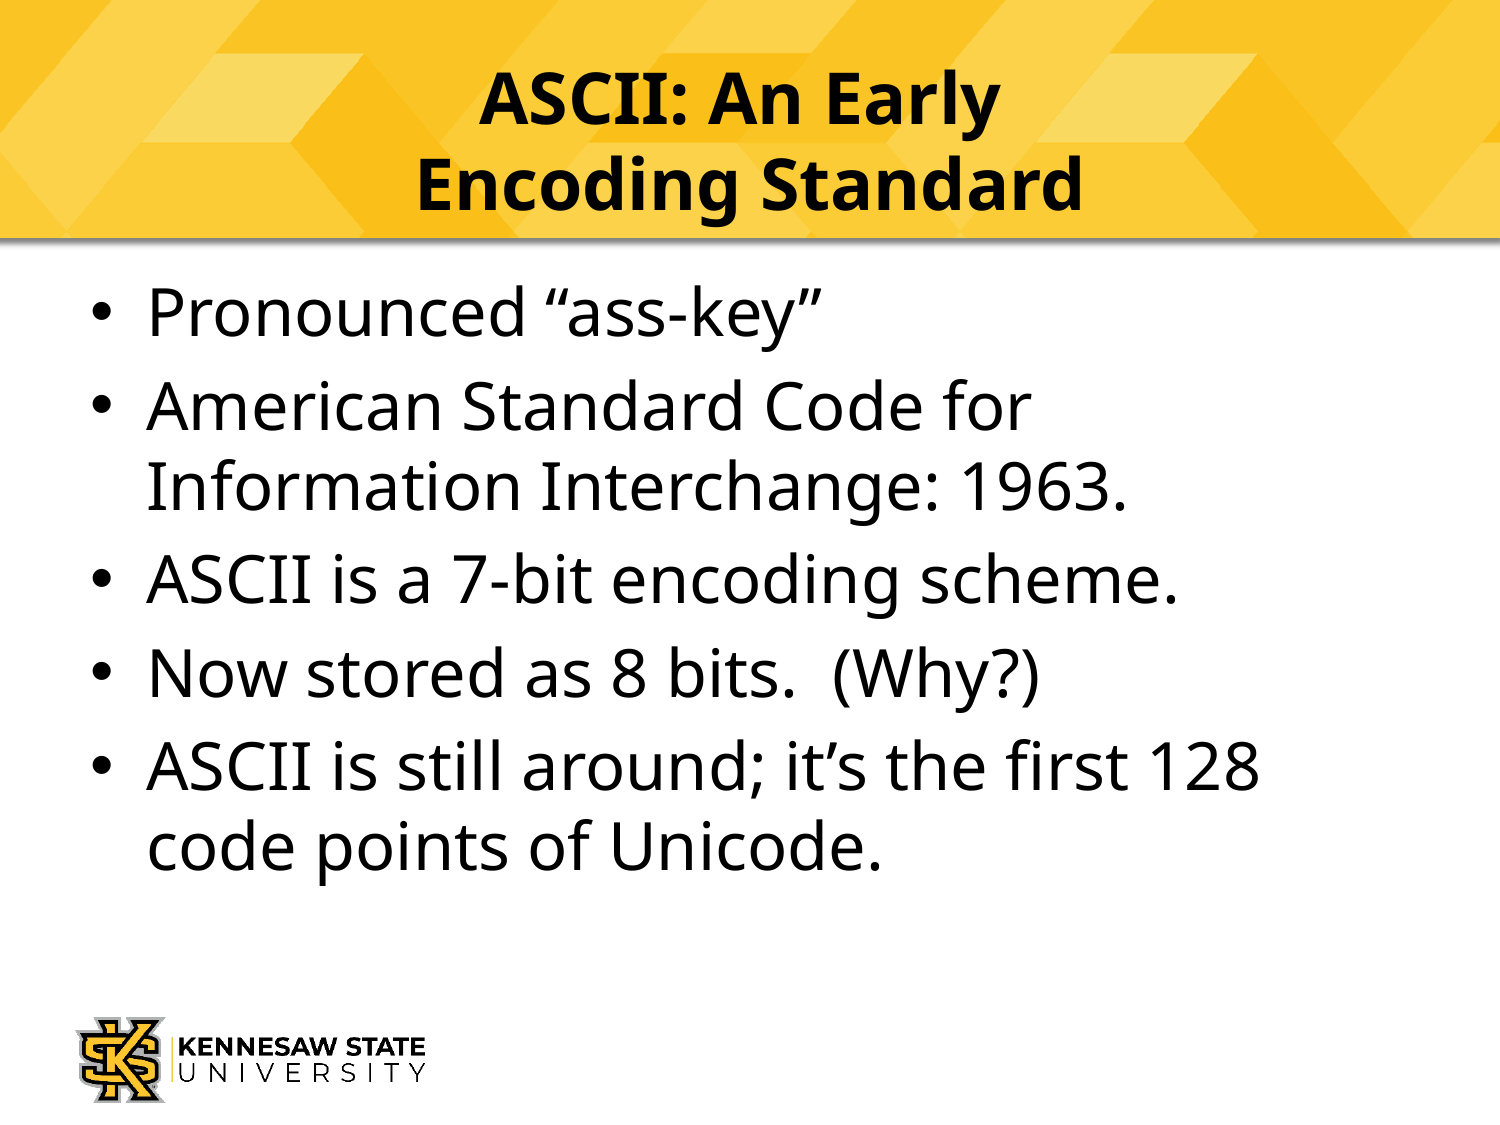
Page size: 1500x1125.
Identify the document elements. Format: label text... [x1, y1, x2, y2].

title ASCII: An Early Encoding Standard [75, 45, 1425, 233]
picture [0, 0, 1500, 251]
picture [75, 1017, 425, 1103]
list Pronounced “ass-key” American Standard Code for Information Interchange: 1963. ASCII is a 7-bit encoding scheme. Now stored as 8 bits. (Why?) ASCII is still around; it’s the first 128 code points of Unicode. [75, 262, 1425, 1005]
